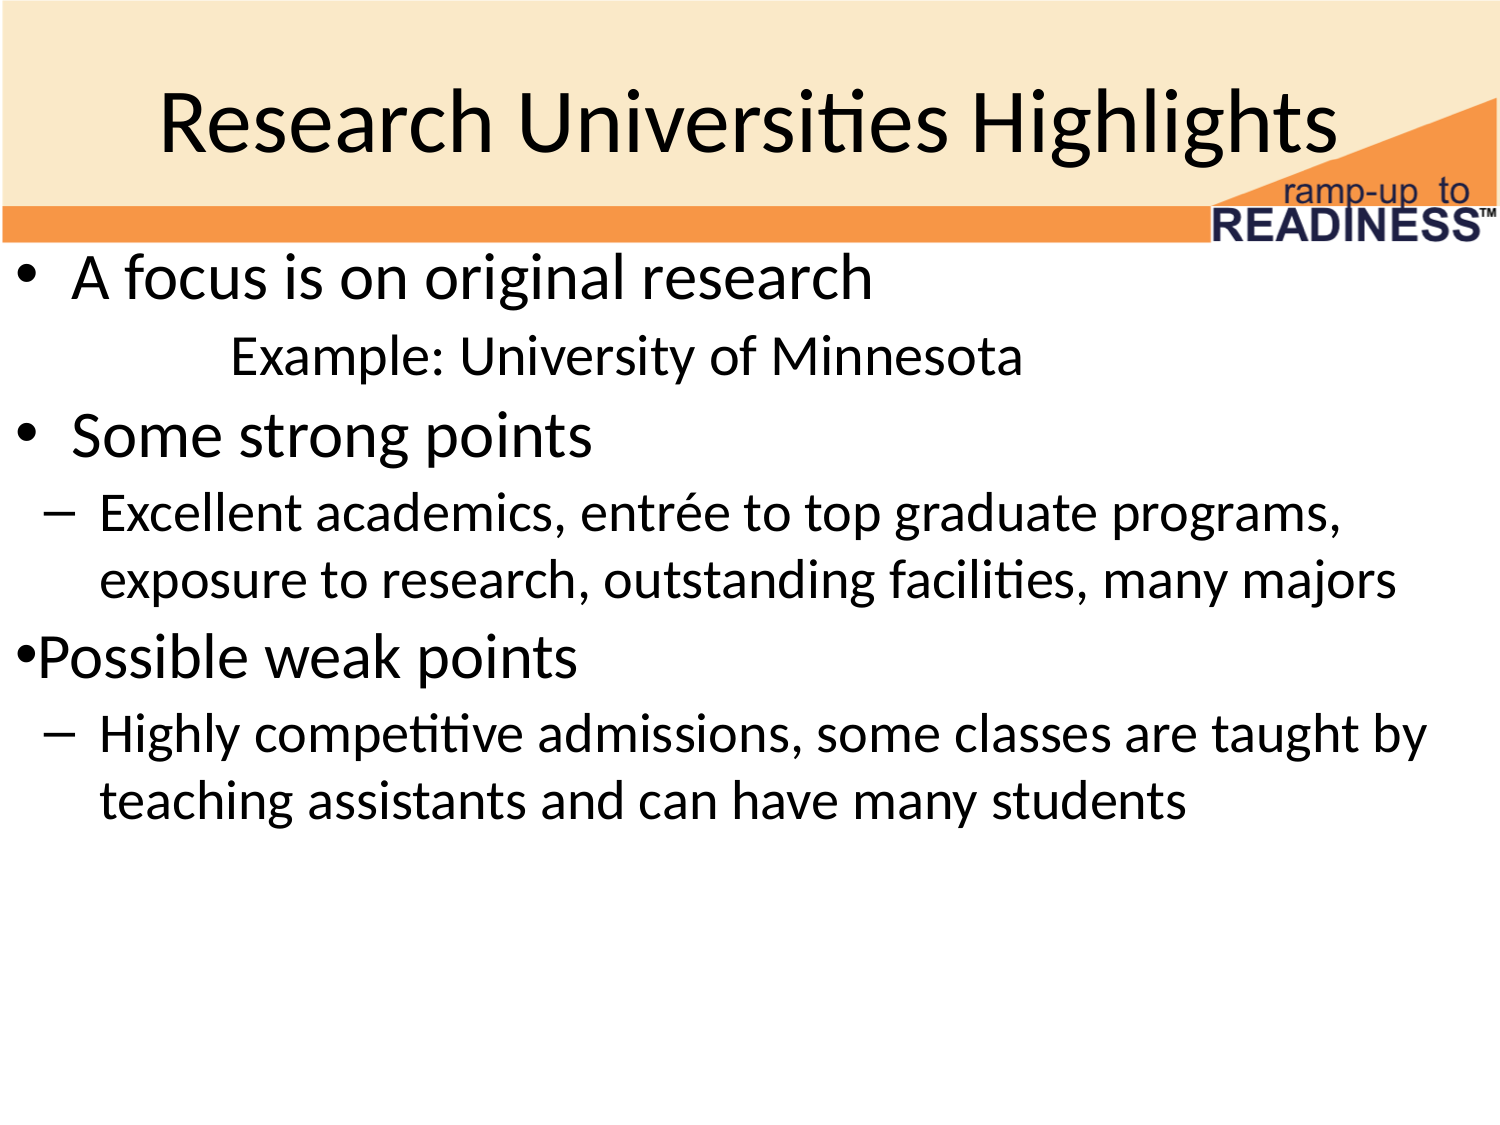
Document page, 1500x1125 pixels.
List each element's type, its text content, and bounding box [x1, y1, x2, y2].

list A focus is on original research Example: University of Minnesota Some strong points Excellent academics, entrée to top graduate programs, exposure to research, outstanding facilities, many majors Possible weak points Highly competitive admissions, some classes are taught by teaching assistants and can have many students [0, 224, 1500, 1125]
title Research Universities Highlights [0, 0, 1500, 224]
